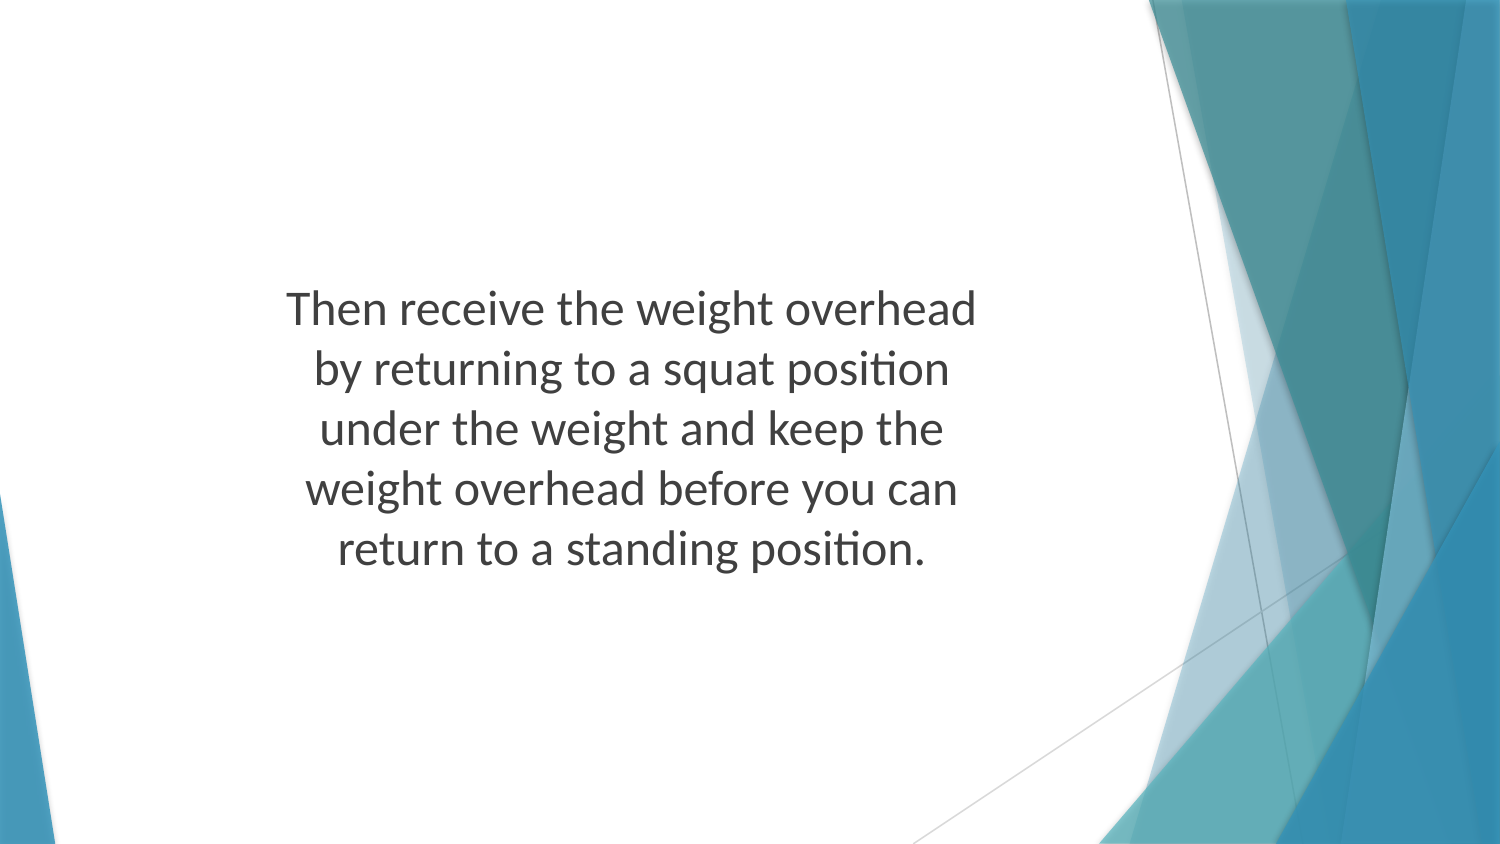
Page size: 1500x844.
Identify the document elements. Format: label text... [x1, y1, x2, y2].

list Then receive the weight overhead by returning to a squat position under the weight and keep the weight overhead before you can return to a standing position. [253, 268, 1010, 623]
